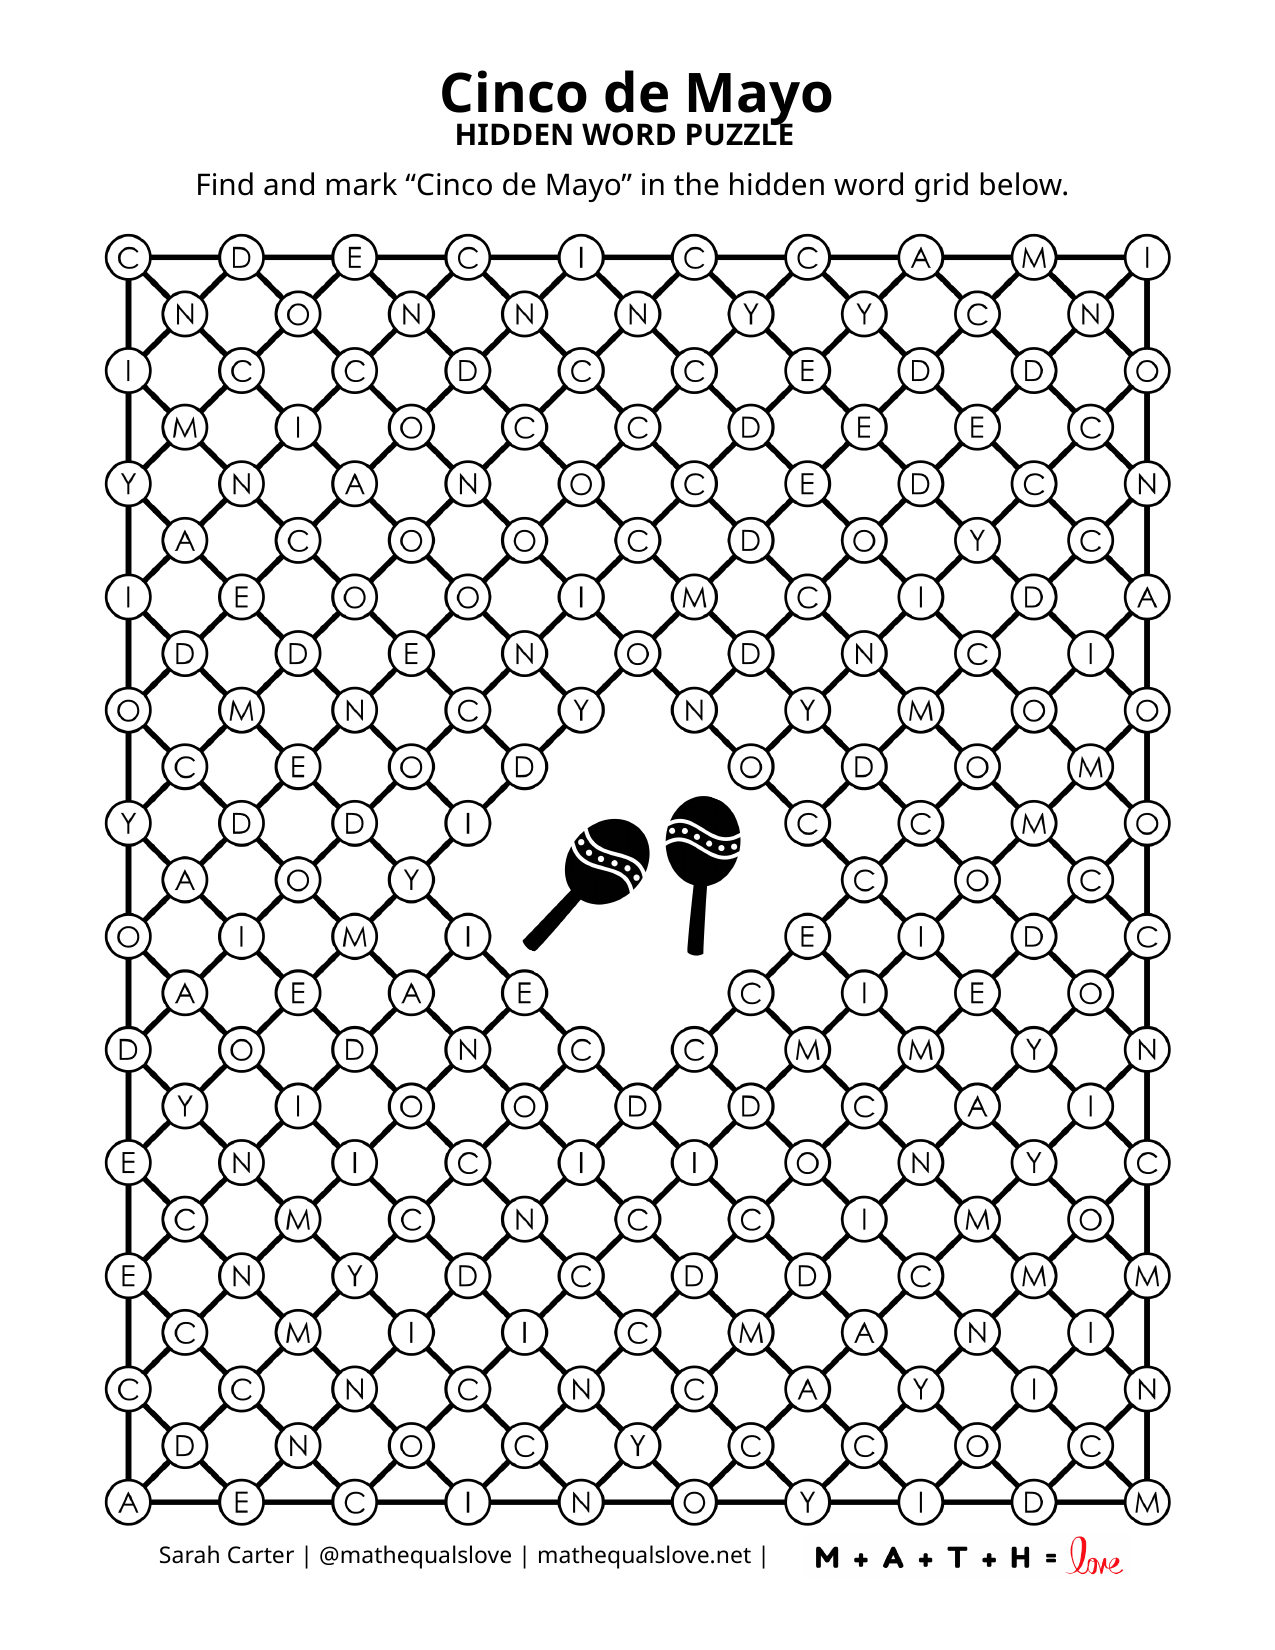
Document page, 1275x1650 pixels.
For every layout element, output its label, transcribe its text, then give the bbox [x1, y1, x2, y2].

text_box HIDDEN WORD PUZZLE [319, 108, 930, 159]
picture [97, 226, 1178, 1533]
text_box Find and mark “Cinco de Mayo” in the hidden word grid below. [86, 158, 1189, 209]
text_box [143, 1533, 1132, 1579]
text_box Cinco de Mayo [284, 57, 991, 124]
